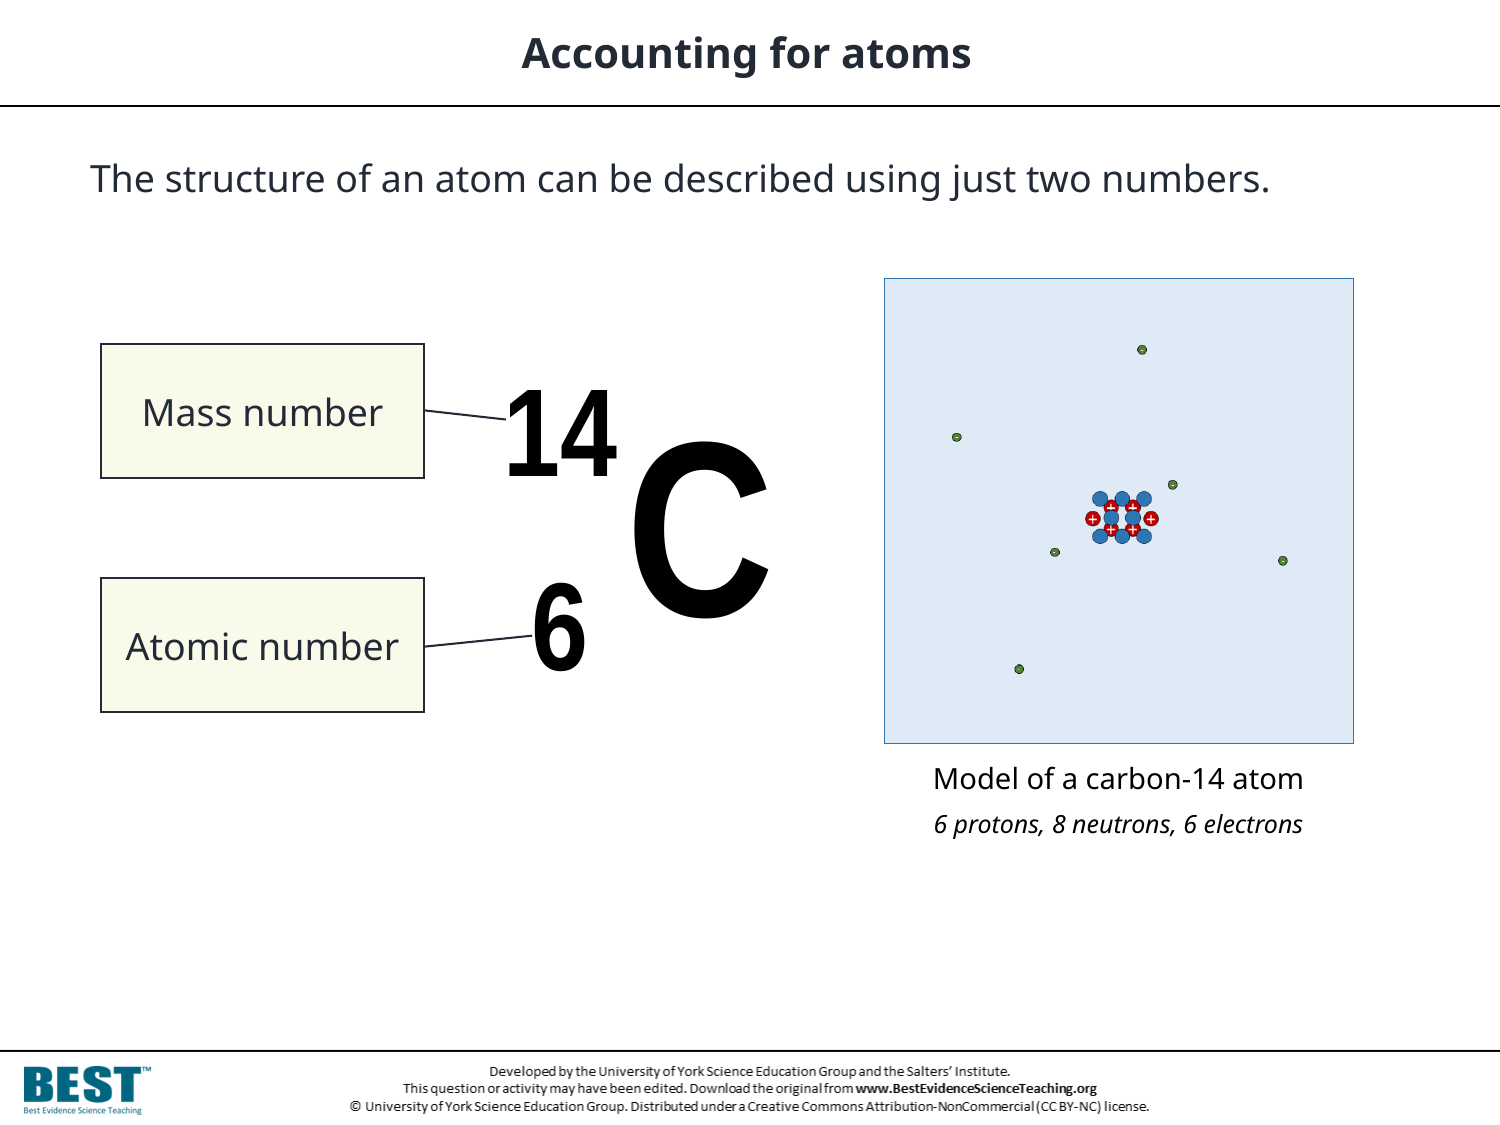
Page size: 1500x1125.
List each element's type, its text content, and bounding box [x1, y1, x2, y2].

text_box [101, 278, 1354, 847]
picture [0, 105, 1500, 1125]
text_box Accounting for atoms [23, 4, 1471, 99]
